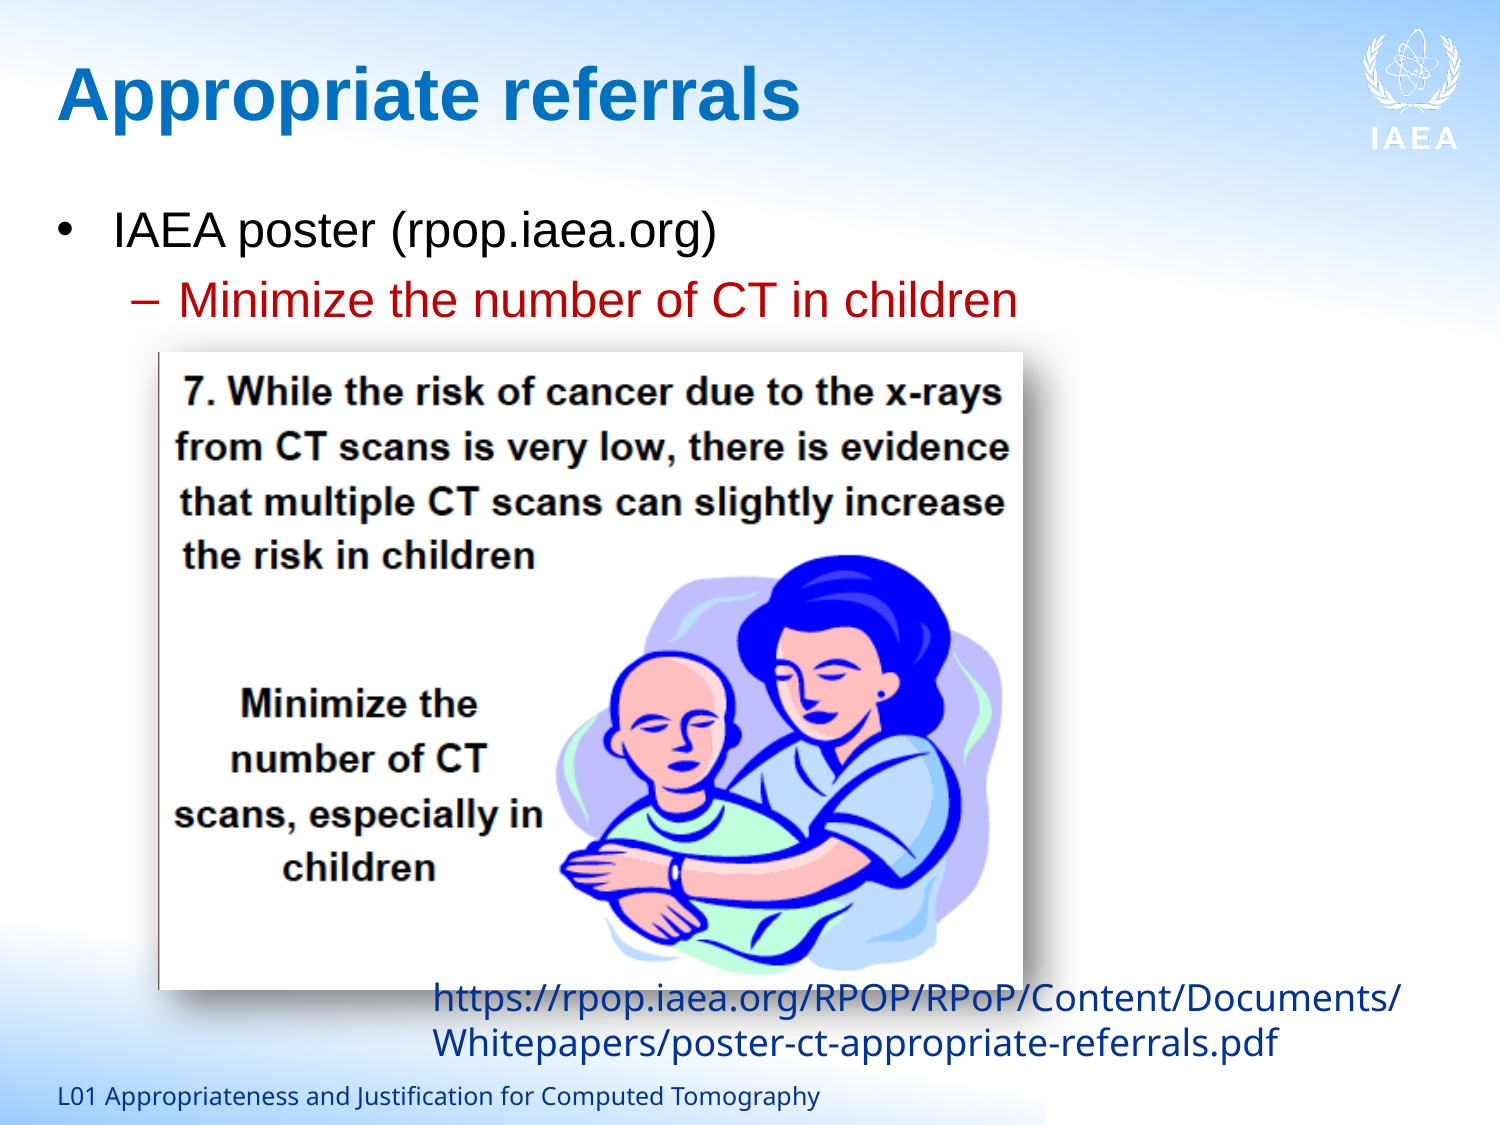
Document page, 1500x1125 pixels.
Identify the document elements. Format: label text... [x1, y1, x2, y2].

picture [1364, 29, 1461, 149]
picture [157, 351, 1024, 990]
title Appropriate referrals [41, 19, 1364, 161]
list IAEA poster (rpop.iaea.org) Minimize the number of CT in children [41, 190, 1471, 1064]
text_box https://rpop.iaea.org/RPOP/RPoP/Content/Documents/Whitepapers/poster-ct-appropriate-referrals.pdf [417, 966, 1500, 1071]
